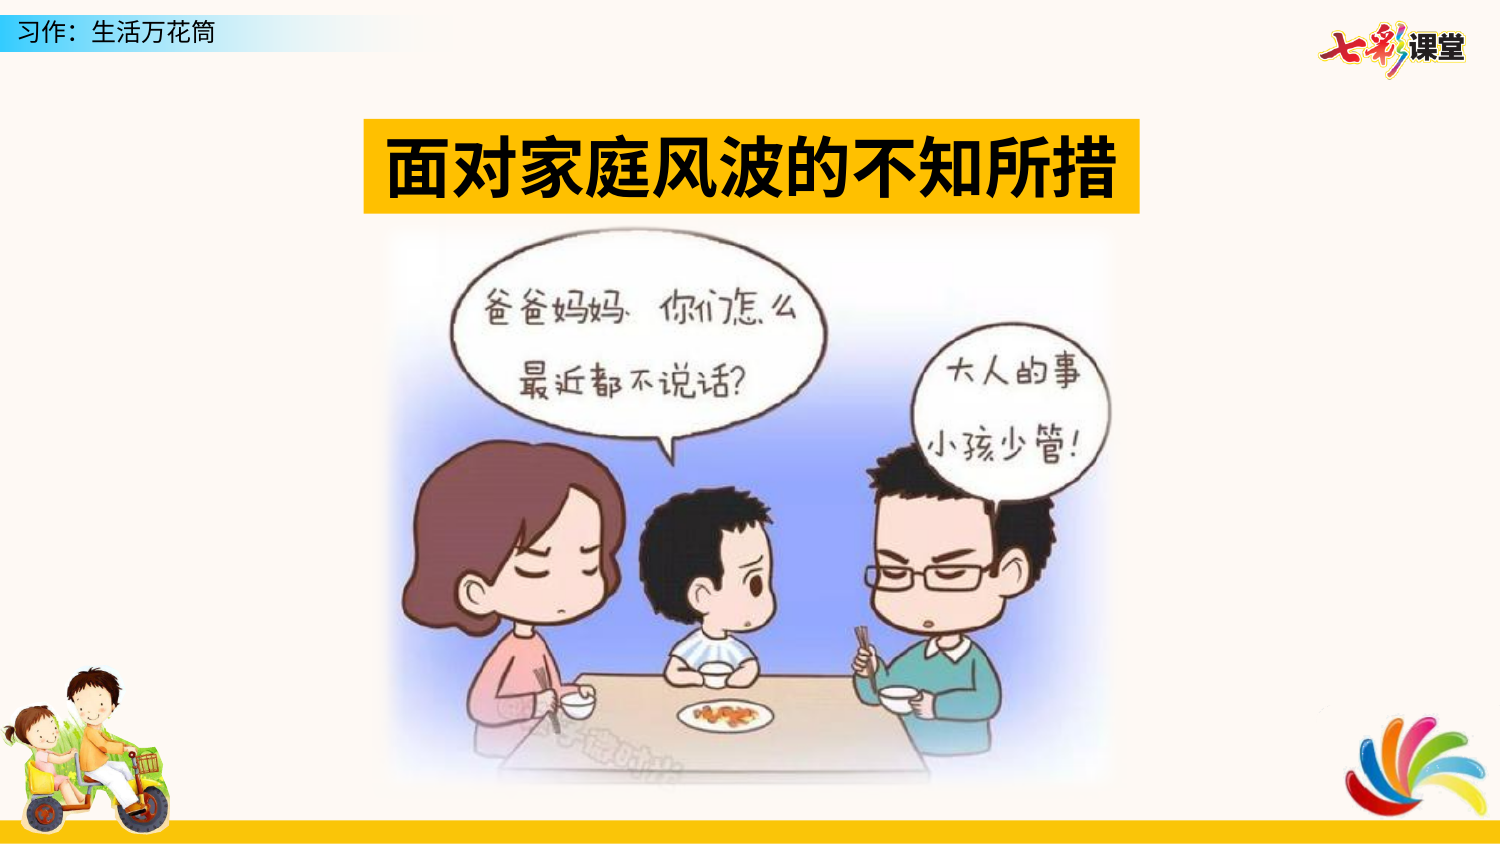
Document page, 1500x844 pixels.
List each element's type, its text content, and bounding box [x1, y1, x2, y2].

picture [0, 665, 170, 835]
picture [1316, 20, 1468, 80]
text_box 面对家庭风波的不知所措 [363, 118, 1140, 214]
picture [1316, 705, 1500, 821]
picture [372, 213, 1128, 799]
